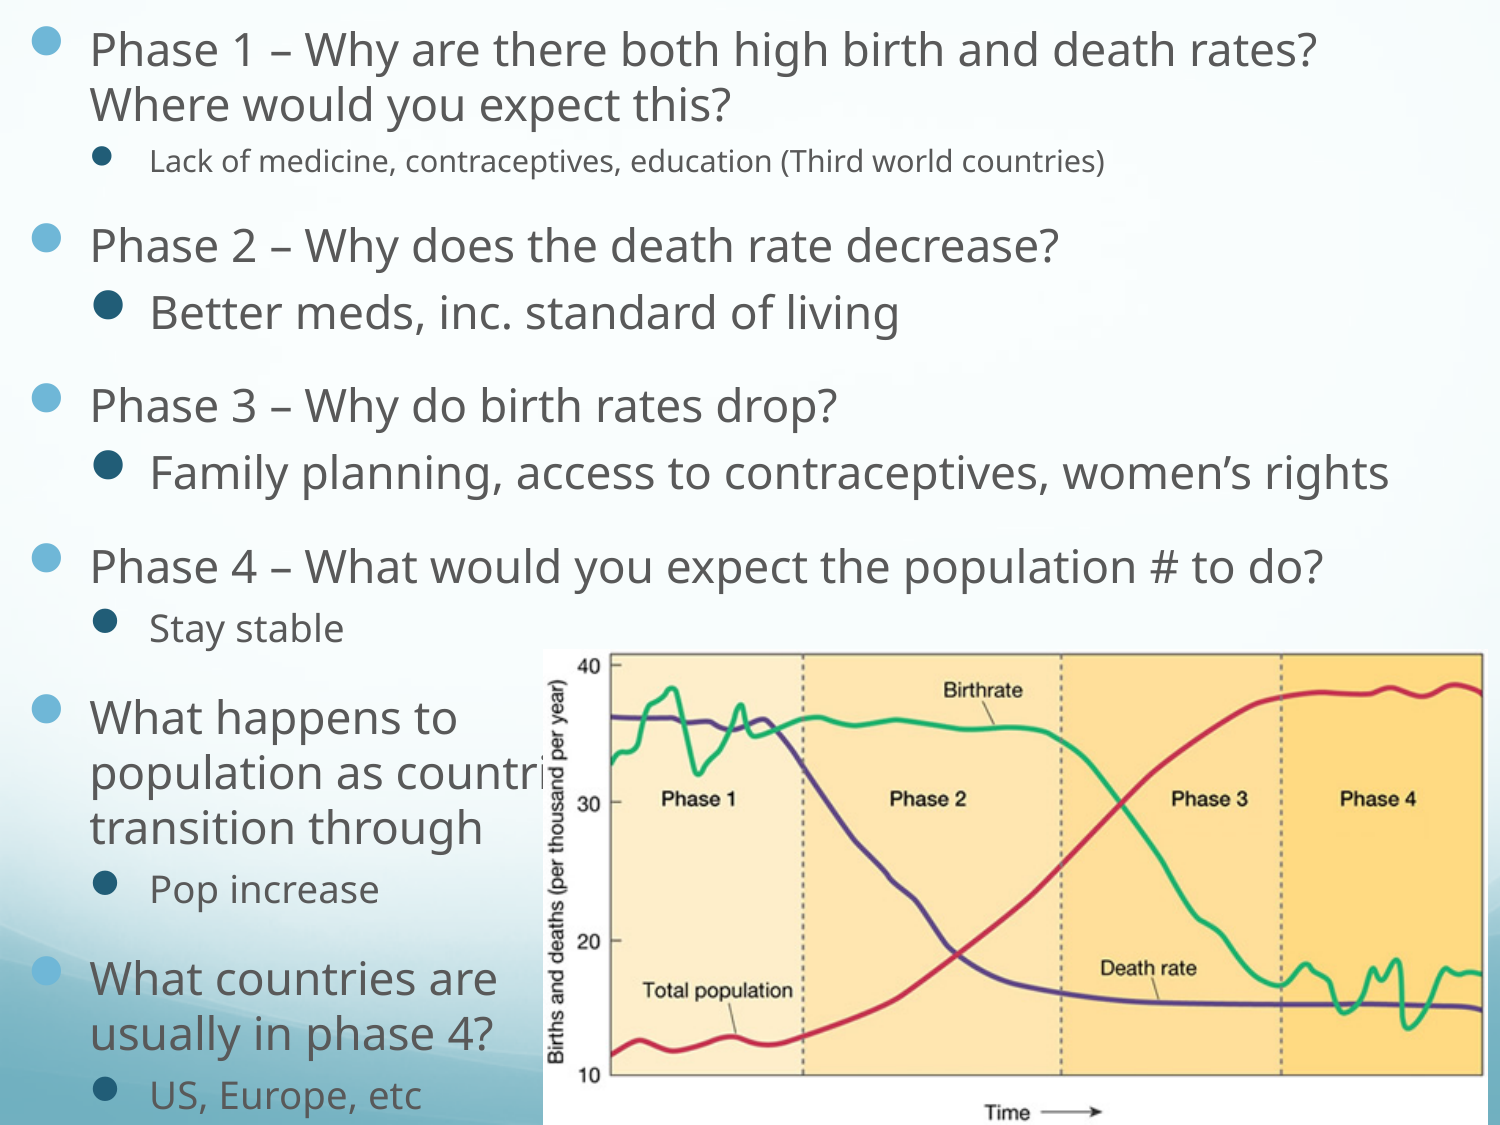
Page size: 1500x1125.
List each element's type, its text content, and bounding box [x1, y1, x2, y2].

picture [543, 649, 1489, 1125]
list Phase 1 – Why are there both high birth and death rates? Where would you expect this? Lack of medicine, contraceptives, education (Third world countries) Phase 2 – Why does the death rate decrease? Better meds, inc. standard of living Phase 3 – Why do birth rates drop? Family planning, access to contraceptives, women’s rights Phase 4 – What would you expect the population # to do? Stay stable What happens to population as countries transition through Pop increase What countries are usually in phase 4? US, Europe, etc [12, 12, 1488, 1125]
